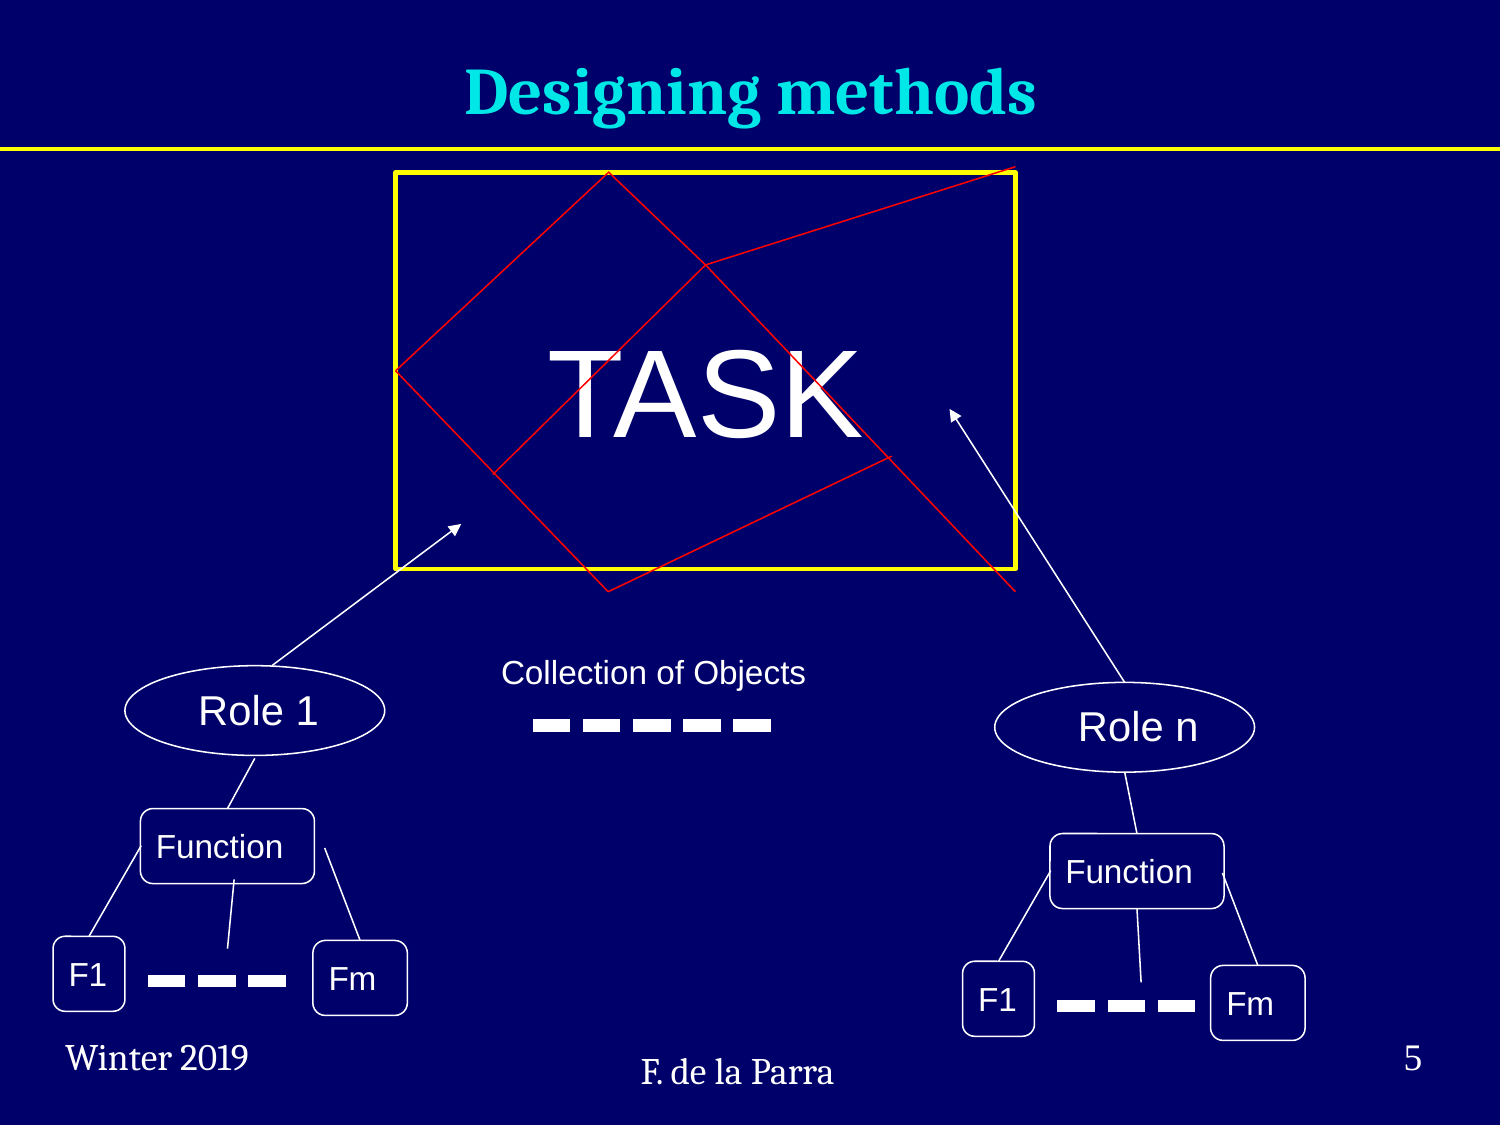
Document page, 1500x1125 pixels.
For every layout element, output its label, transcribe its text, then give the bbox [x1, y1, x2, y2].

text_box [227, 879, 235, 949]
text_box [994, 682, 1255, 773]
slide_number 5 [1124, 1024, 1438, 1101]
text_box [1136, 908, 1142, 983]
slide_number Winter 2019 [49, 1024, 363, 1101]
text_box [312, 940, 408, 1047]
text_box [998, 870, 1051, 962]
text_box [395, 172, 605, 381]
text_box [124, 665, 385, 756]
text_box [1050, 833, 1224, 843]
text_box Function [141, 818, 316, 873]
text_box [271, 523, 462, 666]
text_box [395, 381, 602, 592]
text_box Collection of Objects [486, 643, 901, 699]
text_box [705, 166, 1016, 264]
text_box [1056, 898, 1217, 909]
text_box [1210, 965, 1306, 1072]
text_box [52, 936, 126, 1012]
text_box [140, 808, 315, 845]
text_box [1124, 771, 1138, 834]
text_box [608, 171, 700, 266]
text_box Role n [1063, 692, 1220, 758]
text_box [608, 455, 892, 592]
title Designing methods [49, 24, 1438, 147]
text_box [324, 847, 361, 941]
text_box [88, 845, 142, 937]
text_box Function [1050, 843, 1225, 898]
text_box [962, 961, 1035, 1037]
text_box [492, 264, 700, 475]
text_box [146, 873, 315, 884]
text_box F. de la Parra [625, 1039, 874, 1100]
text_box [949, 408, 1125, 683]
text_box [227, 758, 256, 809]
text_box Role 1 [183, 676, 340, 742]
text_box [705, 264, 1016, 592]
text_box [1222, 872, 1259, 963]
